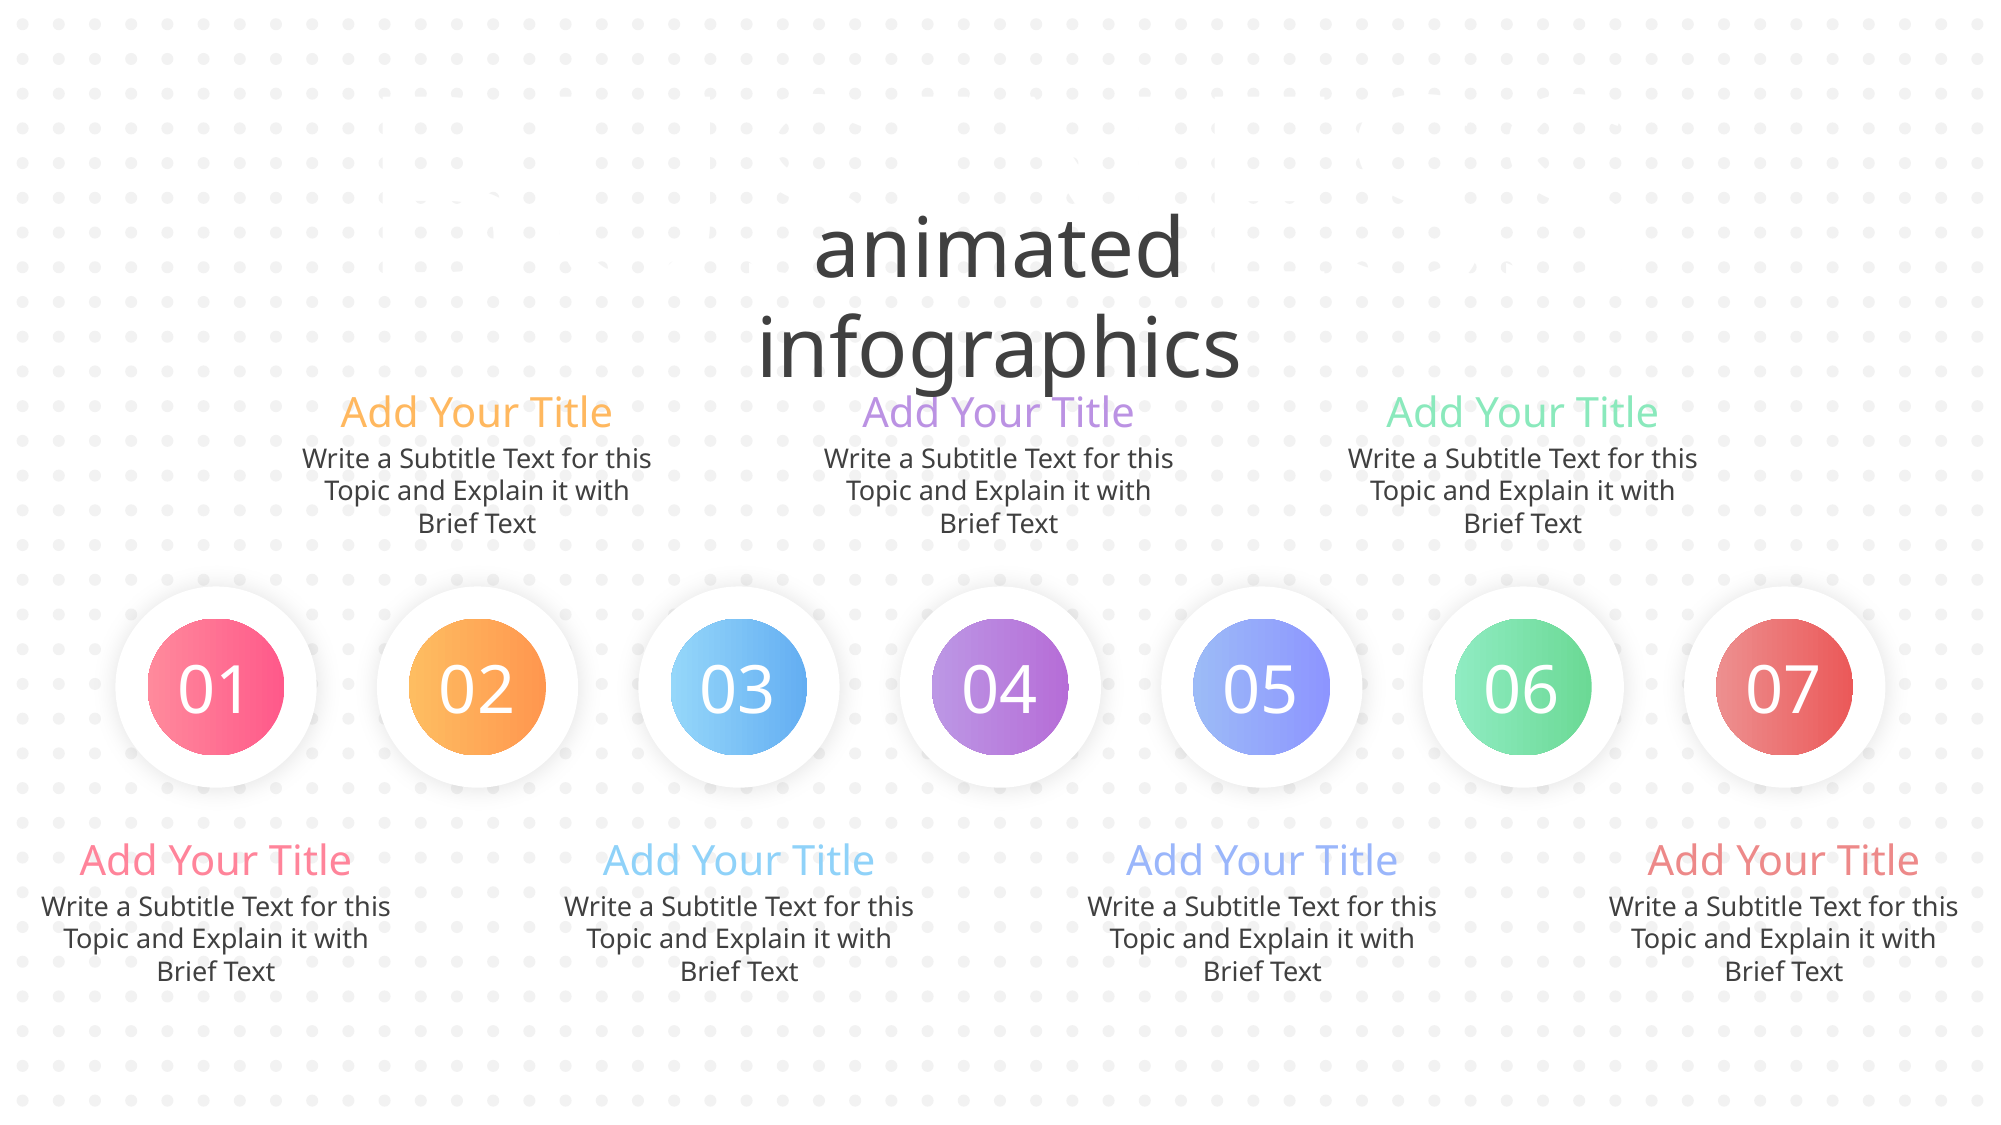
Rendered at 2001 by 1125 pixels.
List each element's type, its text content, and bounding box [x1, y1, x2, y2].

text_box [1160, 585, 1364, 789]
text_box 01 [156, 639, 276, 734]
text_box [146, 652, 156, 723]
text_box 02 [410, 639, 544, 734]
text_box [688, 617, 790, 639]
text_box [898, 585, 1103, 789]
text_box [949, 734, 1052, 757]
text_box Write a Subtitle Text for this Topic and Explain it with Brief Text [541, 881, 938, 995]
text_box 04 [929, 639, 1070, 734]
text_box Add Your Title [1324, 378, 1721, 433]
text_box [805, 665, 809, 709]
text_box [375, 585, 580, 789]
text_box BUSINESS [269, 10, 1731, 356]
text_box 07 [1720, 639, 1848, 734]
text_box Write a Subtitle Text for this Topic and Explain it with Brief Text [278, 433, 676, 546]
text_box [1210, 734, 1314, 757]
text_box animated infographics [569, 186, 1431, 402]
text_box Add Your Title [278, 378, 676, 433]
text_box Write a Subtitle Text for this Topic and Explain it with Brief Text [800, 433, 1197, 546]
text_box [637, 585, 841, 789]
text_box [1683, 585, 1887, 789]
text_box 05 [1192, 639, 1329, 734]
text_box [1715, 661, 1720, 713]
text_box [1734, 617, 1835, 639]
text_box Add Your Title [1064, 826, 1461, 881]
text_box [1211, 617, 1313, 639]
text_box [1421, 585, 1625, 789]
text_box [165, 617, 267, 639]
text_box [114, 585, 318, 789]
text_box [427, 617, 528, 639]
text_box [276, 651, 286, 723]
text_box Write a Subtitle Text for this Topic and Explain it with Brief Text [17, 881, 415, 995]
text_box 03 [671, 639, 805, 734]
text_box Write a Subtitle Text for this Topic and Explain it with Brief Text [1585, 881, 1982, 995]
text_box Add Your Title [1585, 826, 1982, 881]
text_box [1472, 734, 1575, 757]
text_box [1473, 617, 1574, 639]
text_box [1848, 658, 1855, 716]
text_box 06 [1454, 639, 1590, 734]
text_box [164, 734, 268, 757]
text_box [950, 617, 1051, 639]
text_box [426, 734, 529, 757]
text_box Add Your Title [800, 402, 1197, 433]
text_box Write a Subtitle Text for this Topic and Explain it with Brief Text [1064, 881, 1461, 995]
text_box Write a Subtitle Text for this Topic and Explain it with Brief Text [1324, 433, 1721, 546]
text_box [1733, 734, 1836, 757]
text_box [687, 734, 791, 757]
text_box Add Your Title [17, 826, 415, 881]
text_box Add Your Title [541, 826, 938, 881]
